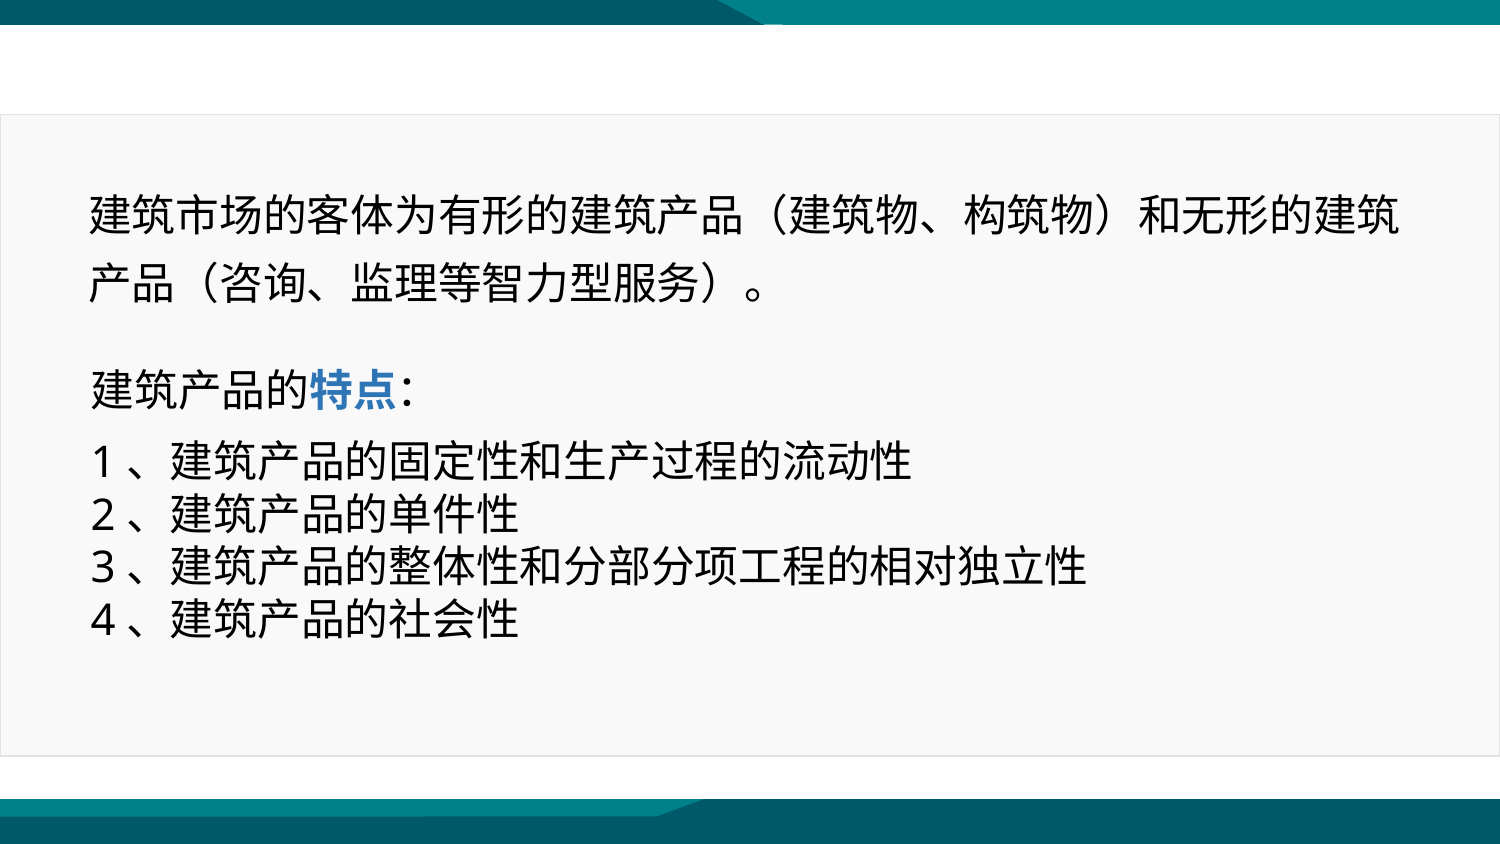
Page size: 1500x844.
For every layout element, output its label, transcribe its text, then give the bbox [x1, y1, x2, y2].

text_box 建筑市场的客体为有形的建筑产品（建筑物、构筑物）和无形的建筑产品（咨询、监理等智力型服务）。 [76, 166, 1414, 314]
text_box 建筑产品的特点： [79, 341, 457, 421]
text_box 1、建筑产品的固定性和生产过程的流动性 2、建筑产品的单件性 3、建筑产品的整体性和分部分项工程的相对独立性 4、建筑产品的社会性 [79, 428, 1213, 650]
